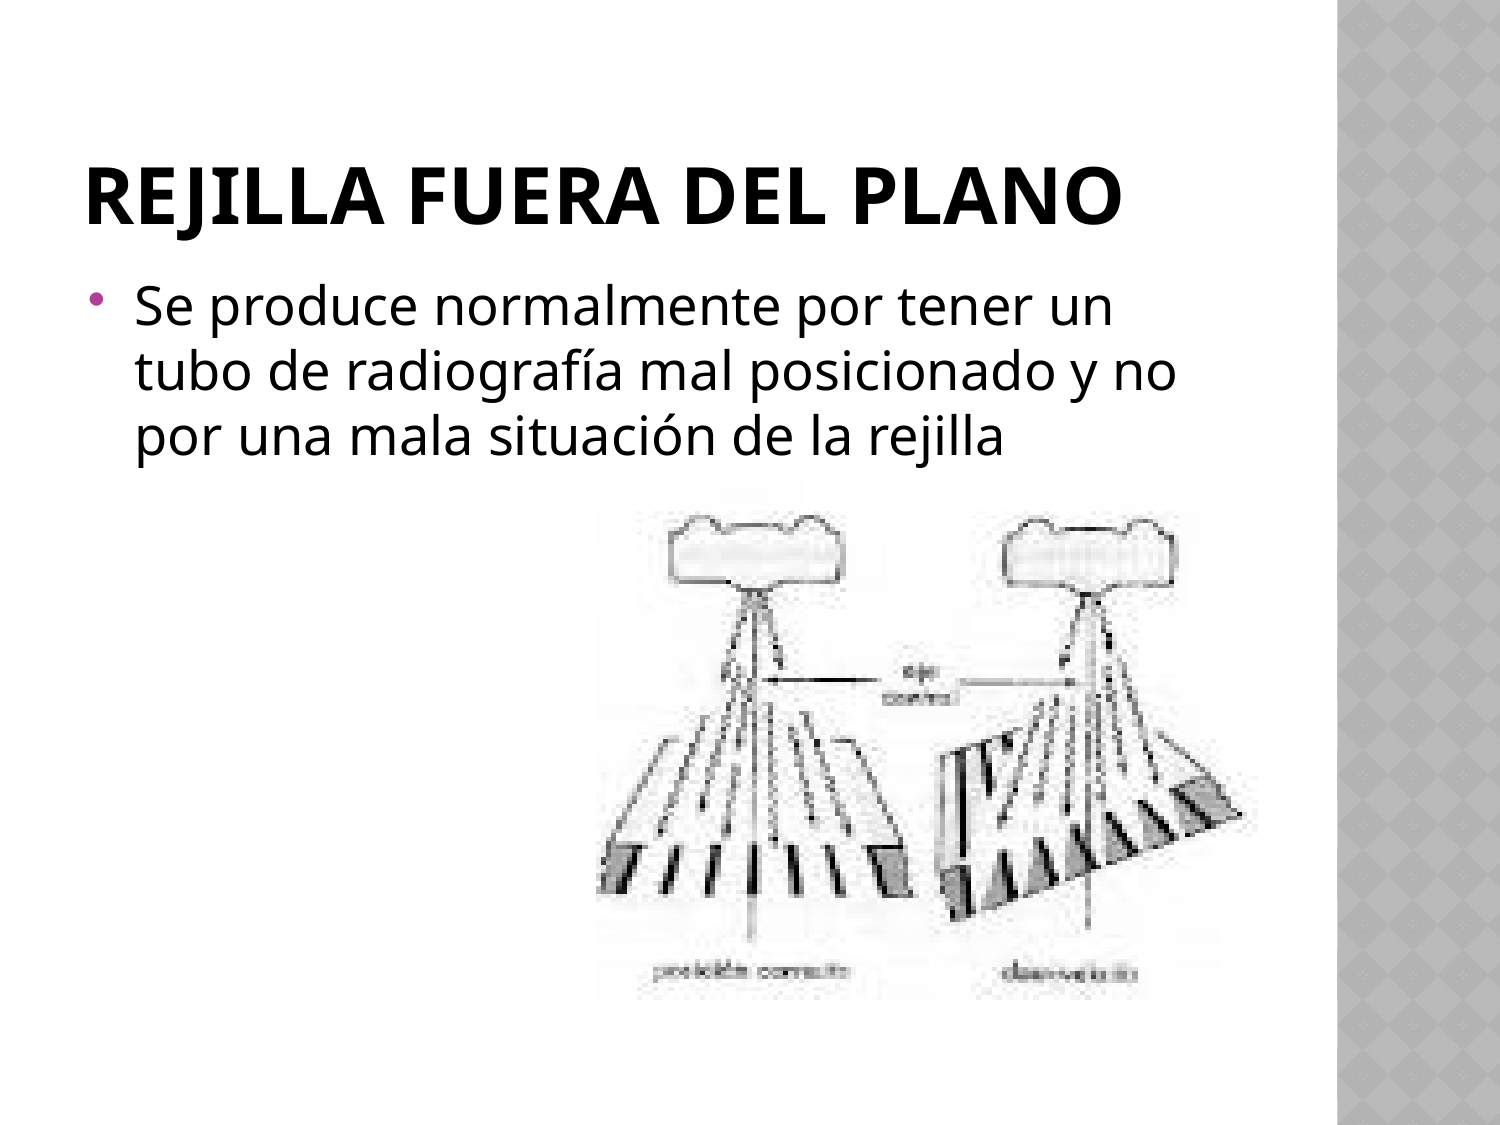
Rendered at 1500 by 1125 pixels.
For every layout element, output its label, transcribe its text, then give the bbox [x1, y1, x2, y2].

list Se produce normalmente por tener un tubo de radiografía mal posicionado y no por una mala situación de la rejilla [75, 264, 1263, 1059]
picture [596, 479, 1259, 1000]
title Rejilla fuera del plano [75, 52, 1263, 240]
